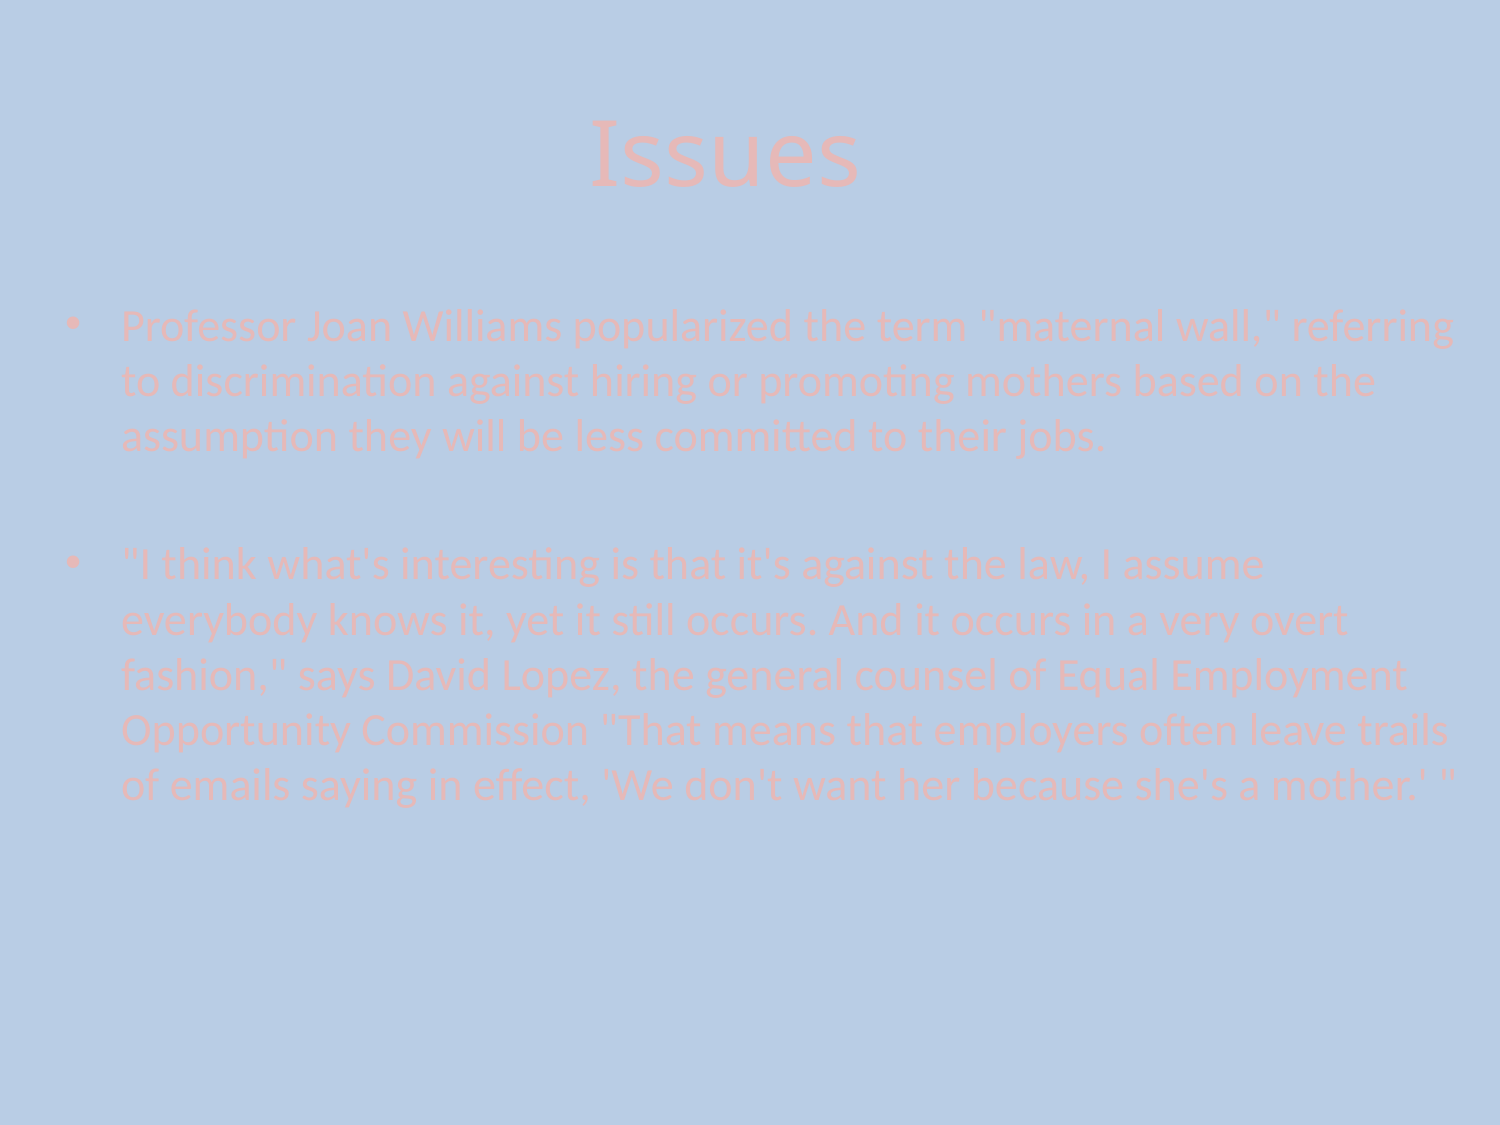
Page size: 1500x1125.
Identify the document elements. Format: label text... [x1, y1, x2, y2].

text_box Issues [575, 87, 913, 213]
list Professor Joan Williams popularized the term "maternal wall," referring to discrimination against hiring or promoting mothers based on the assumption they will be less committed to their jobs. "I think what's interesting is that it's against the law, I assume everybody knows it, yet it still occurs. And it occurs in a very overt fashion," says David Lopez, the general counsel of Equal Employment Opportunity Commission "That means that employers often leave trails of emails saying in effect, 'We don't want her because she's a mother.' " [50, 287, 1475, 875]
